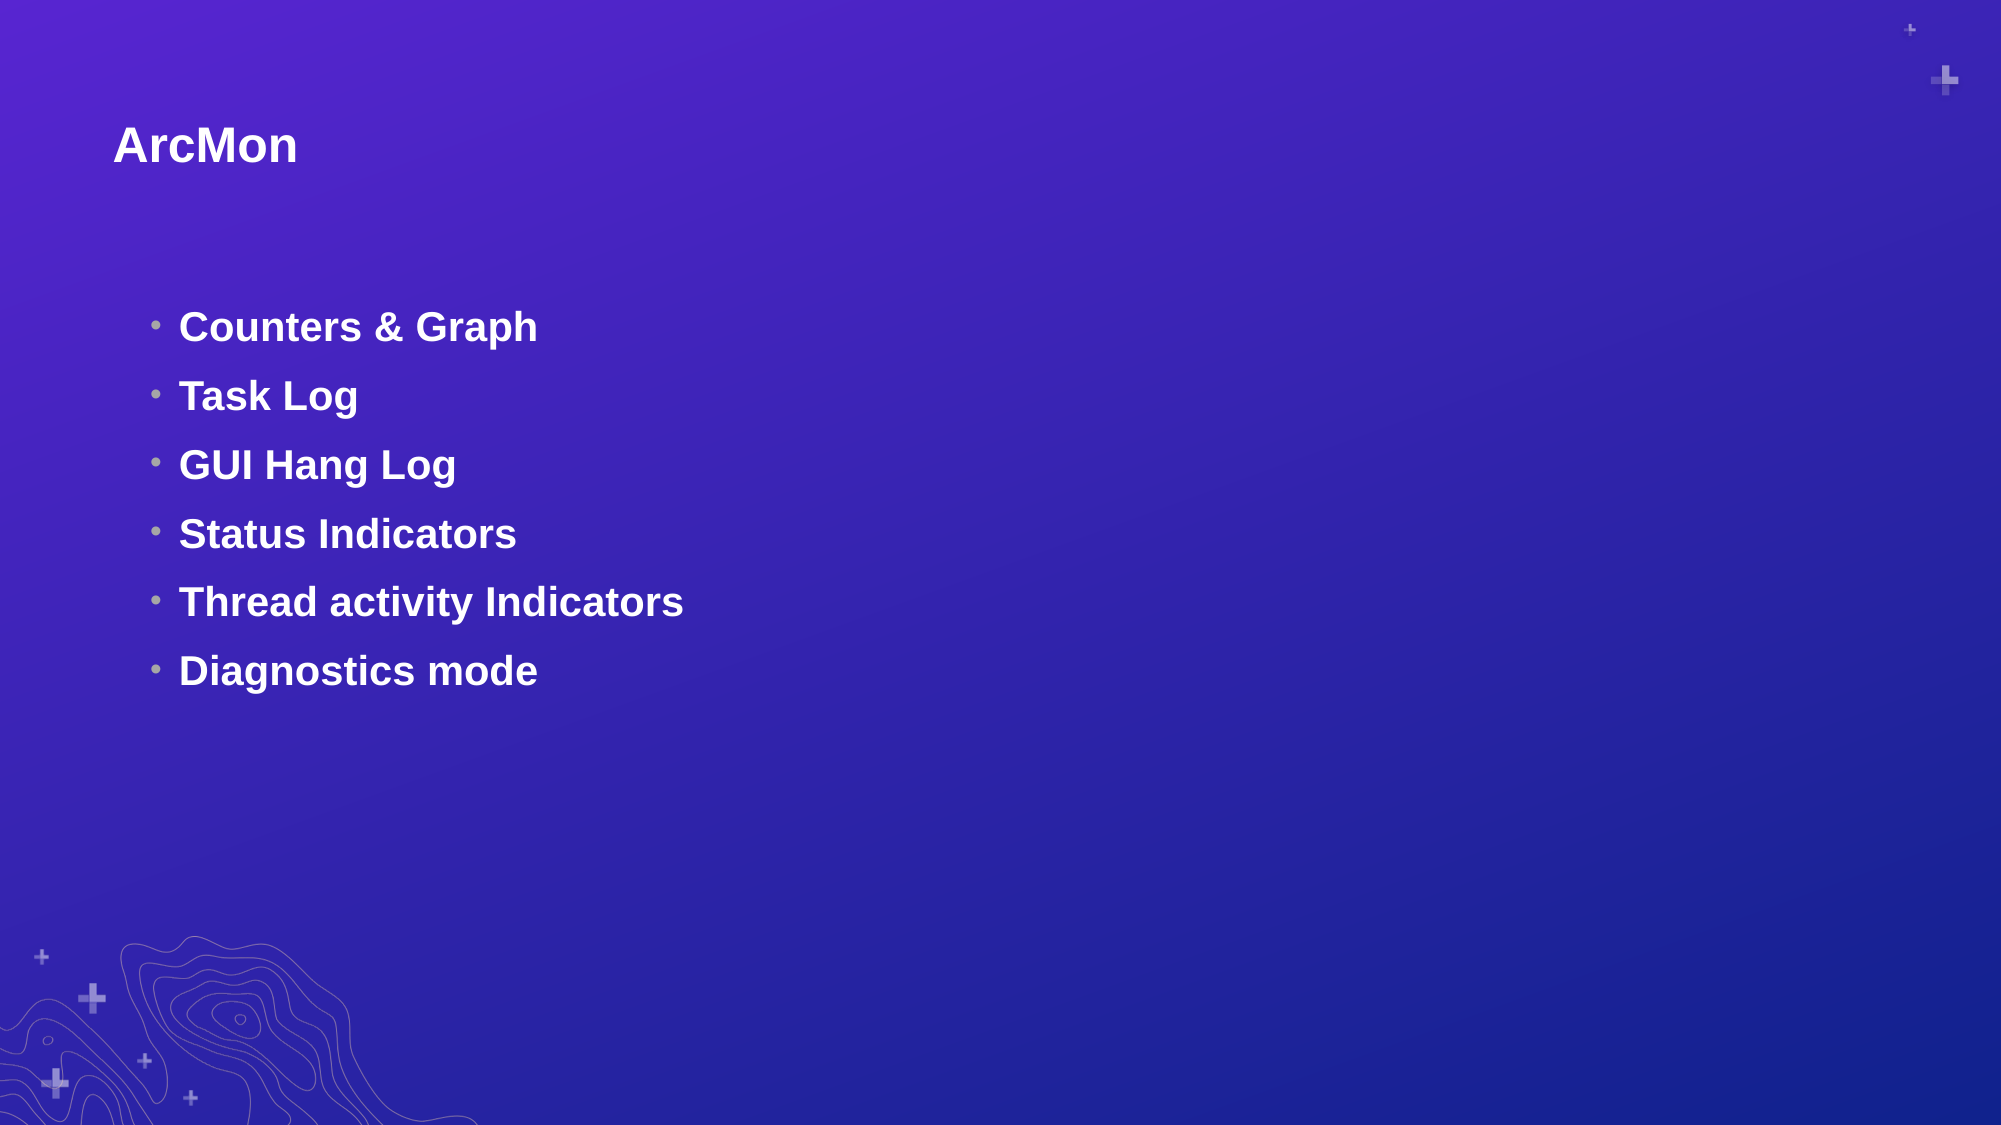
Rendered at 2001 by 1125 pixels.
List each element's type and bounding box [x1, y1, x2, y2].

text_box [0, 0, 2000, 1125]
